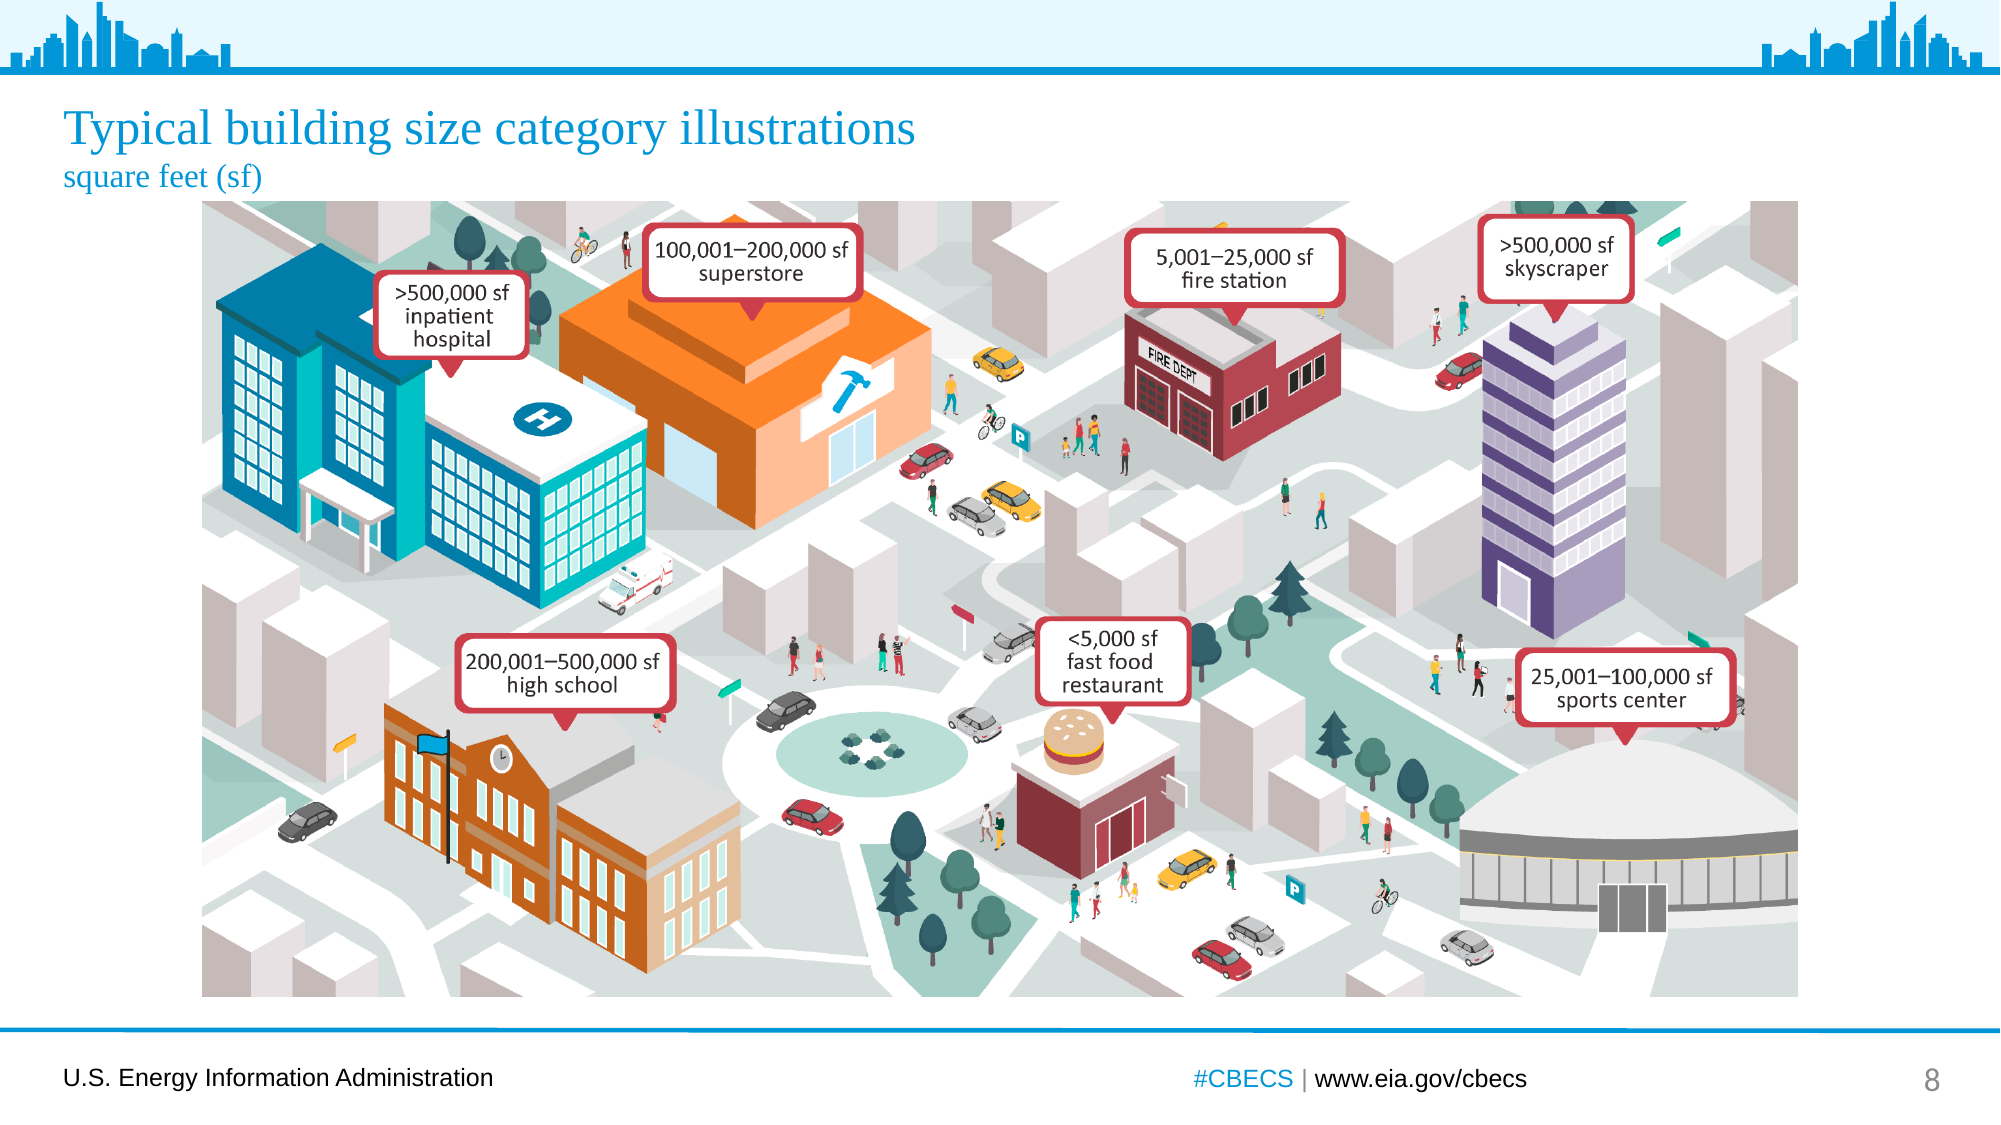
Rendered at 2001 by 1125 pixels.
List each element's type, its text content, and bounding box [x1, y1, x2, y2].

title Typical building size category illustrations square feet (sf) [48, 77, 1952, 202]
footer #CBECS | www.eia.gov/cbecs [1023, 1047, 1699, 1107]
picture [202, 201, 1798, 997]
slide_number 8 [1886, 1048, 1978, 1109]
